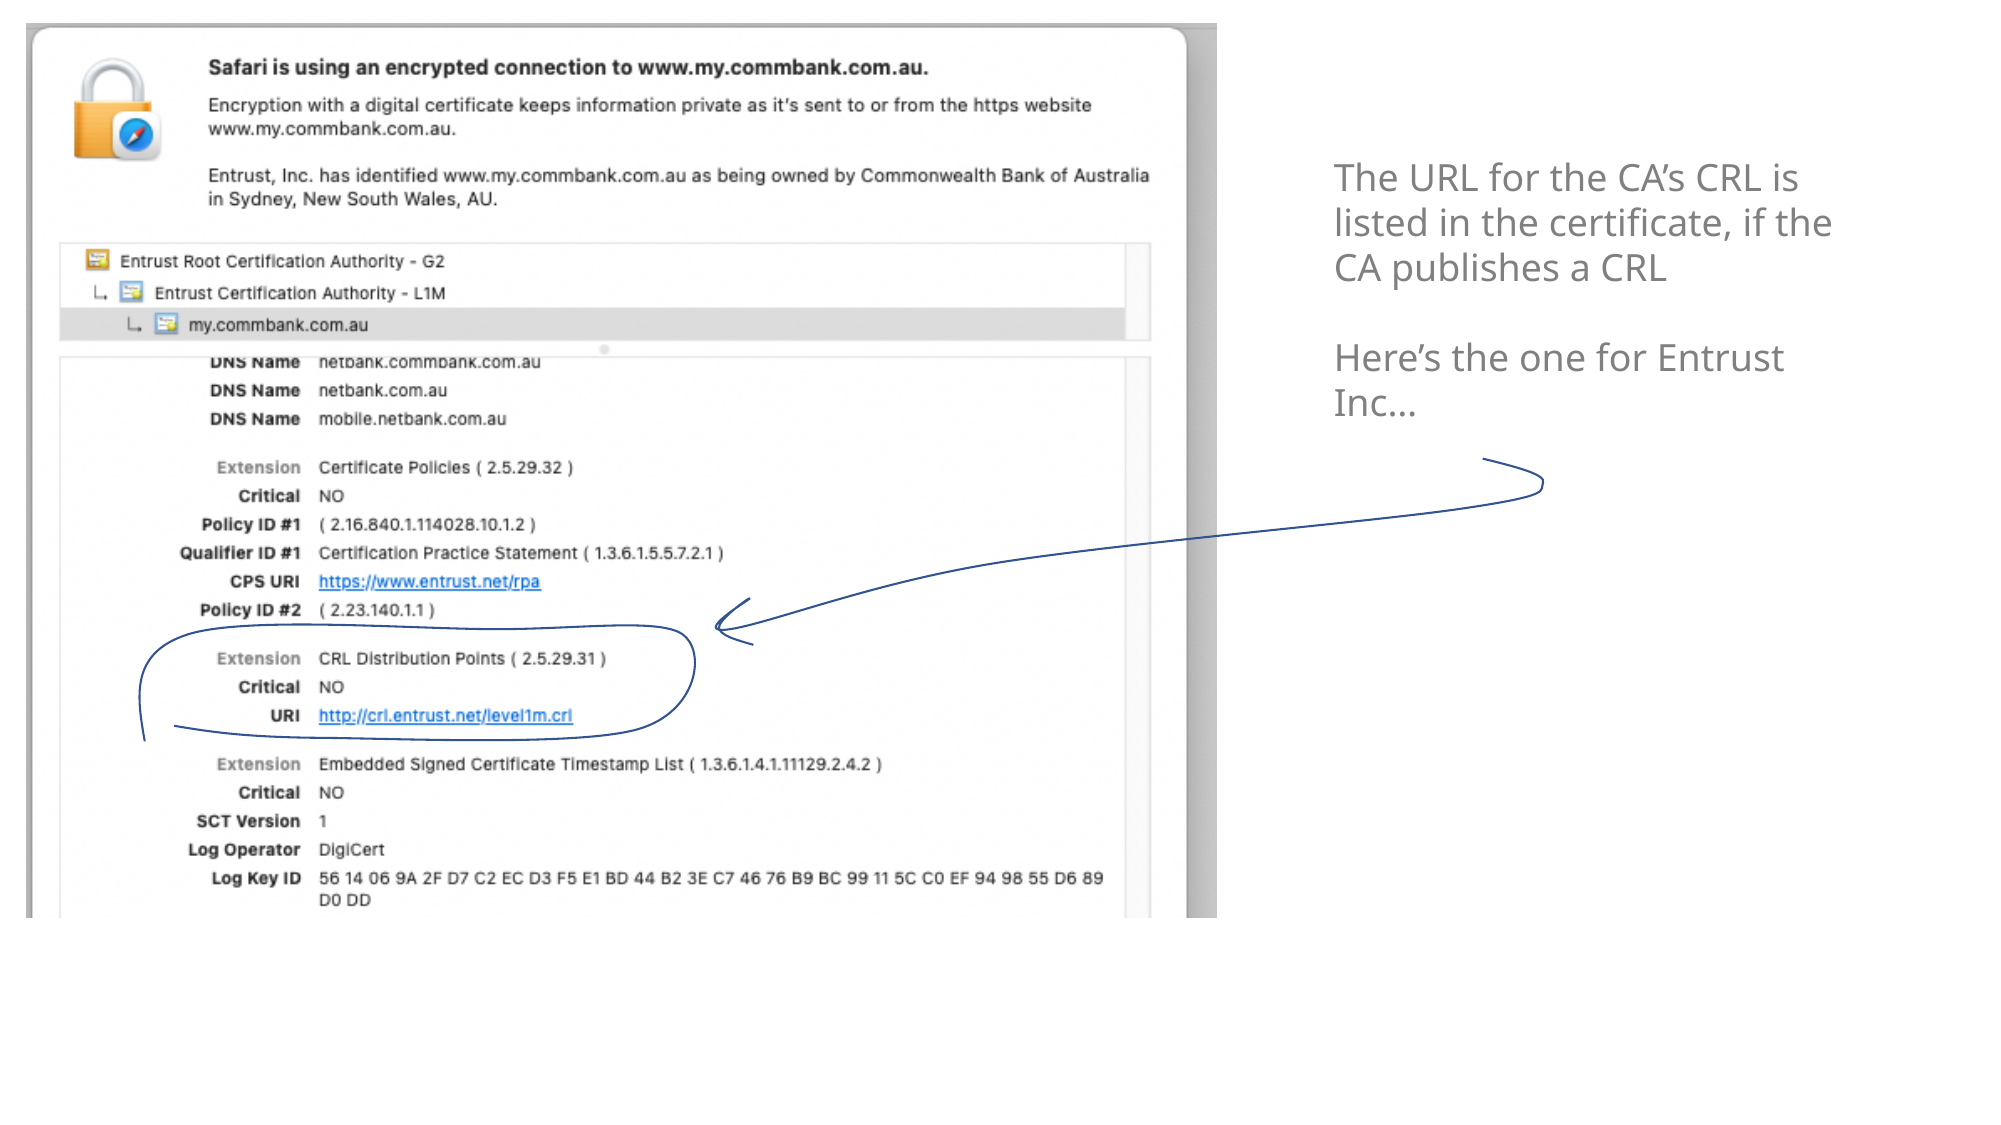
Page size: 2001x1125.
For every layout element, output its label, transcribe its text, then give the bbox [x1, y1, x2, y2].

text_box [1217, 457, 1545, 537]
text_box The URL for the CA’s CRL is listed in the certificate, if the CA publishes a CRL Here’s the one for Entrust Inc… [1318, 146, 1892, 432]
picture [26, 23, 1217, 918]
